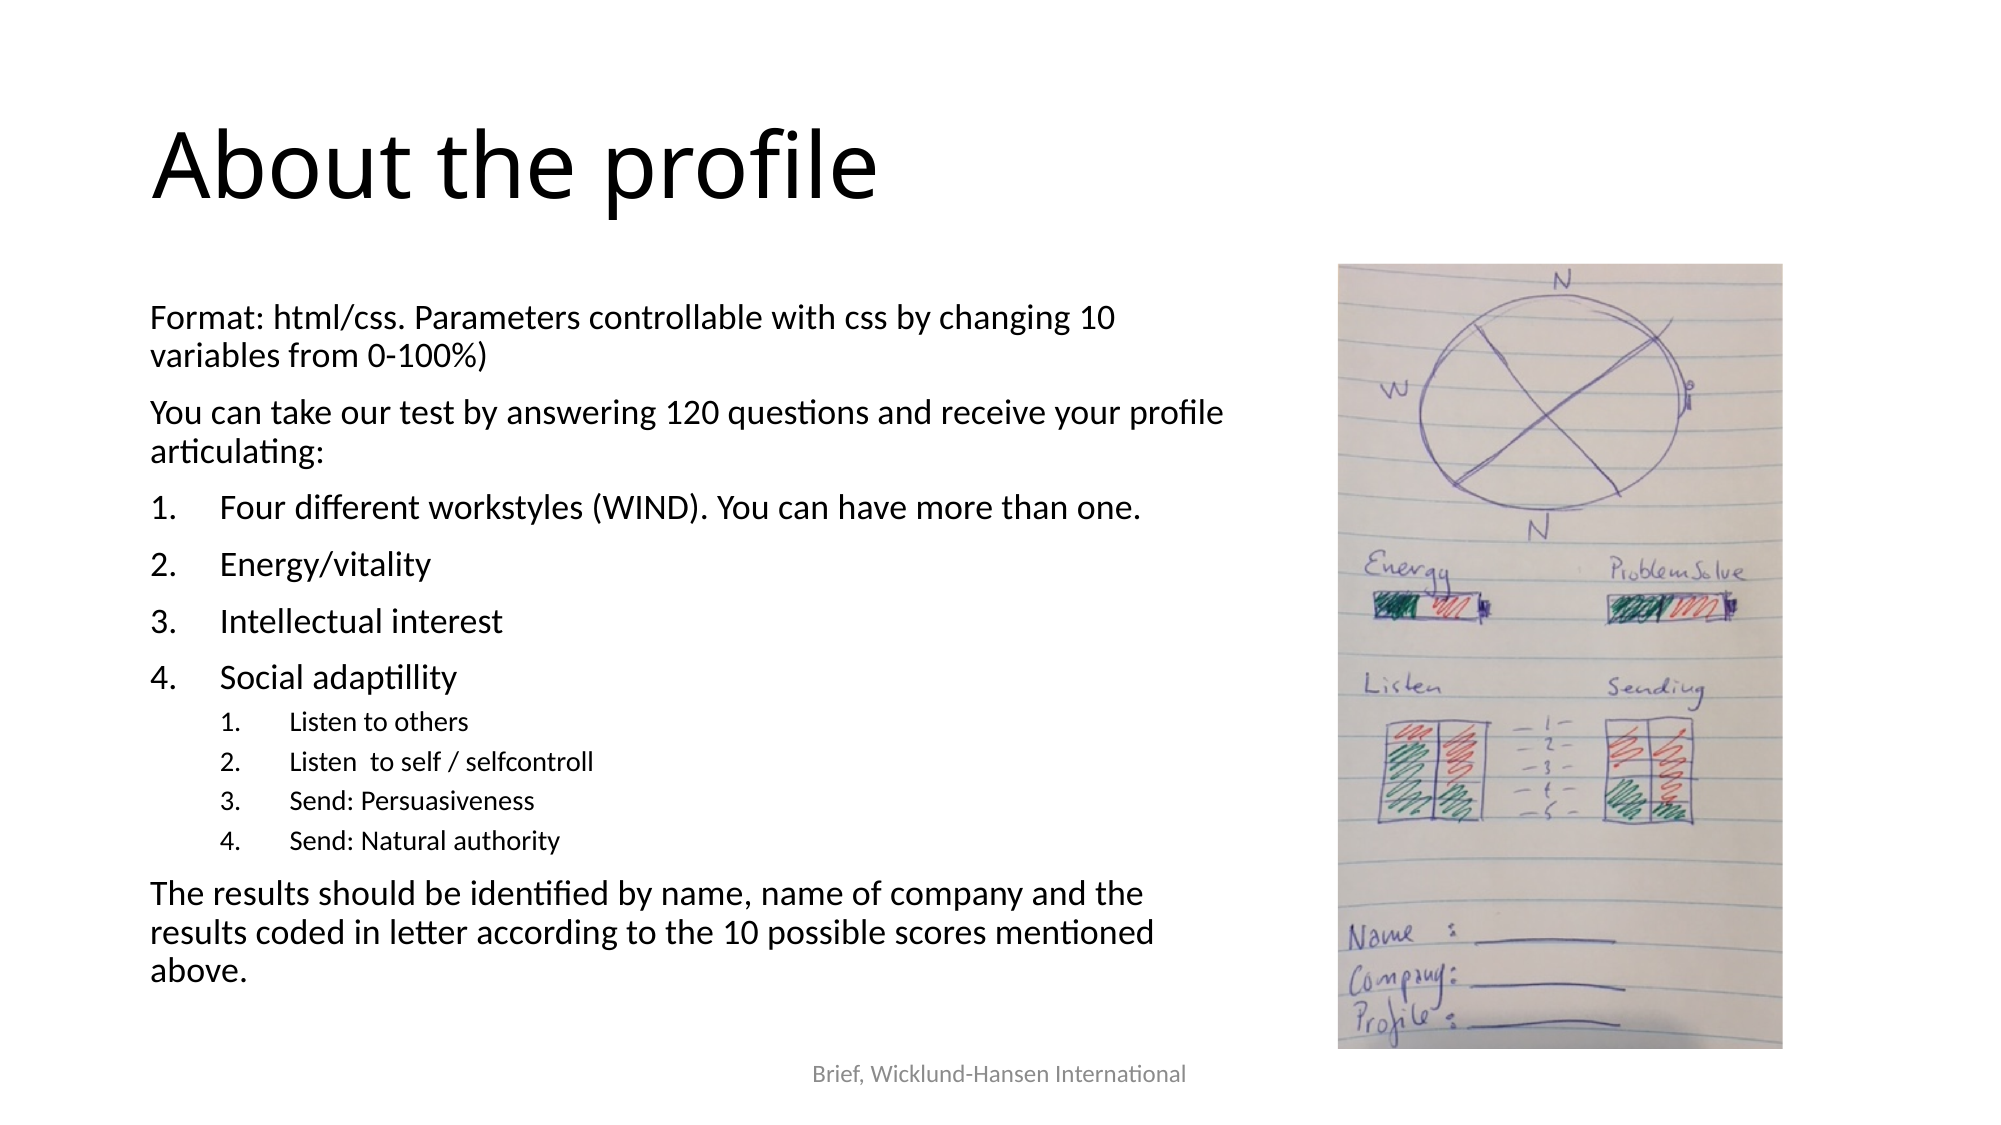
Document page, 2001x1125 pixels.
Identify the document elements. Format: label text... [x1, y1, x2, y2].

footer Brief, Wicklund-Hansen International [662, 1042, 1338, 1103]
picture [1167, 264, 1953, 1049]
list Format: html/css. Parameters controllable with css by changing 10 variables from 0-100%) You can take our test by answering 120 questions and receive your profile articulating: Four different workstyles (WIND). You can have more than one. Energy/vitality Intellectual interest Social adaptillity Listen to others Listen to self / selfcontroll Send: Persuasiveness Send: Natural authority The results should be identified by name, name of company and the results coded in letter according to the 10 possible scores mentioned above. [135, 290, 1260, 1005]
title About the profile [137, 59, 1863, 278]
